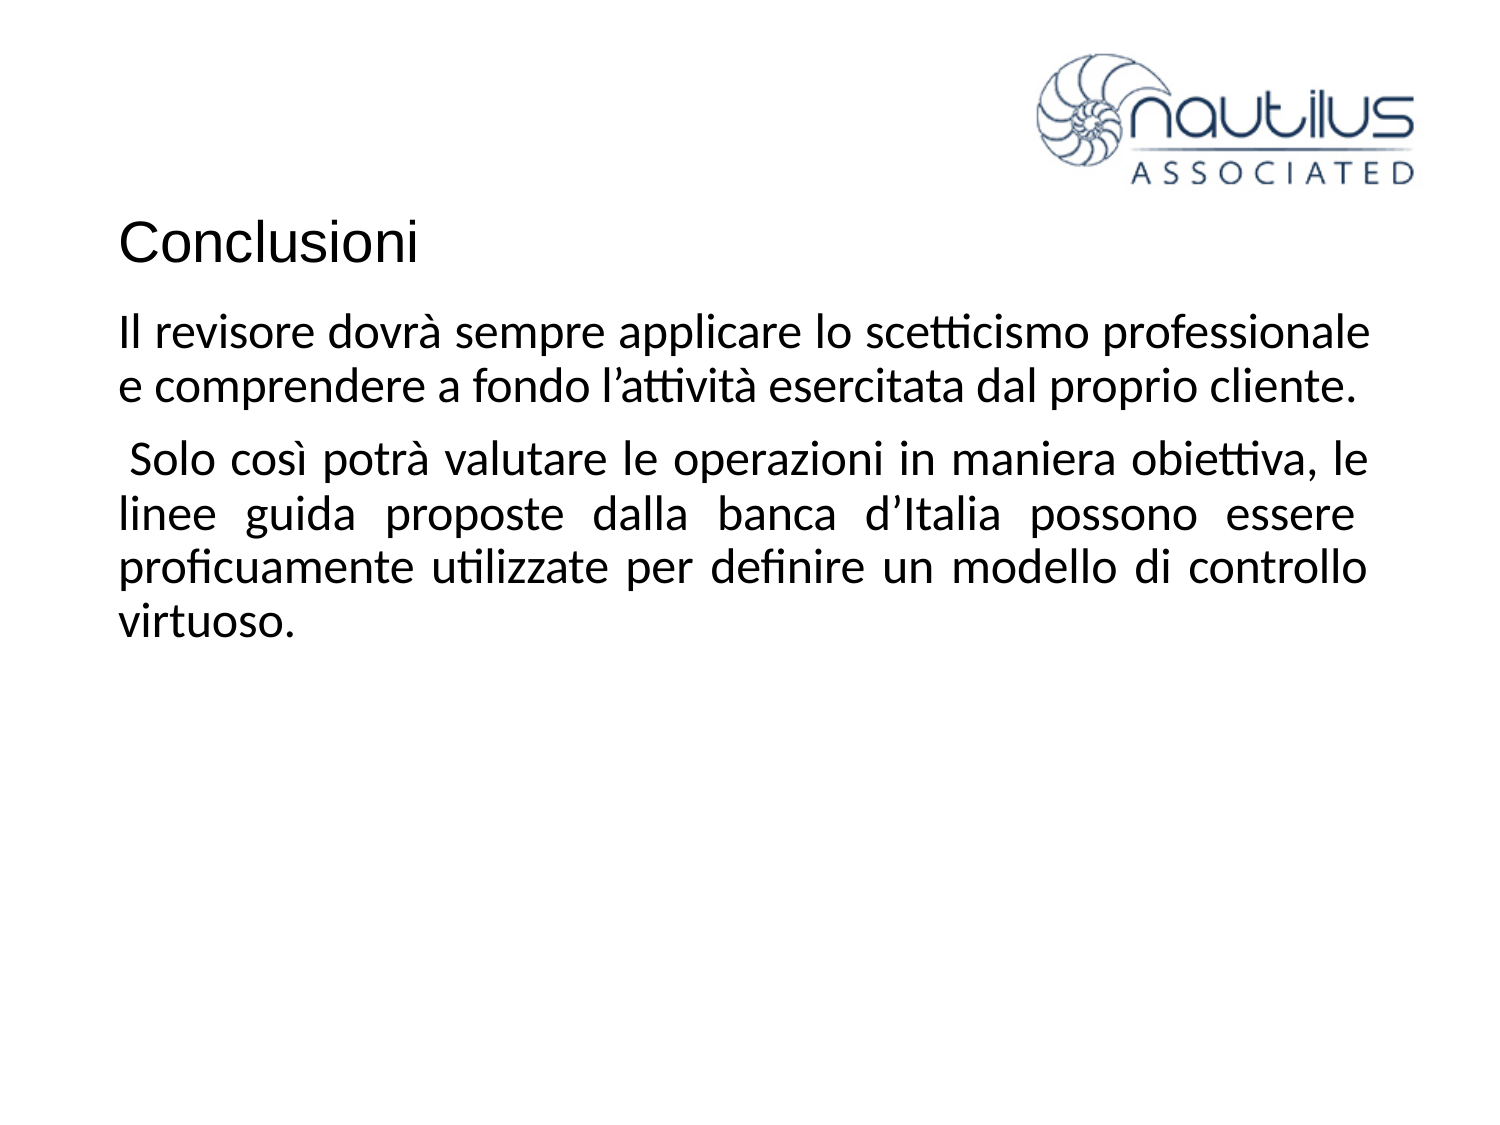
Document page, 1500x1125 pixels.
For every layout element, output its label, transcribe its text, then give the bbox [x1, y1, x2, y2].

text_box Il revisore dovrà sempre applicare lo scetticismo professionale e comprendere a fondo l’attività esercitata dal proprio cliente. Solo così potrà valutare le operazioni in maniera obiettiva, le linee guida proposte dalla banca d’Italia possono essere proficuamente utilizzate per definire un modello di controllo virtuoso. [116, 295, 1385, 649]
picture [998, 40, 1467, 200]
title Conclusioni [116, 201, 422, 295]
